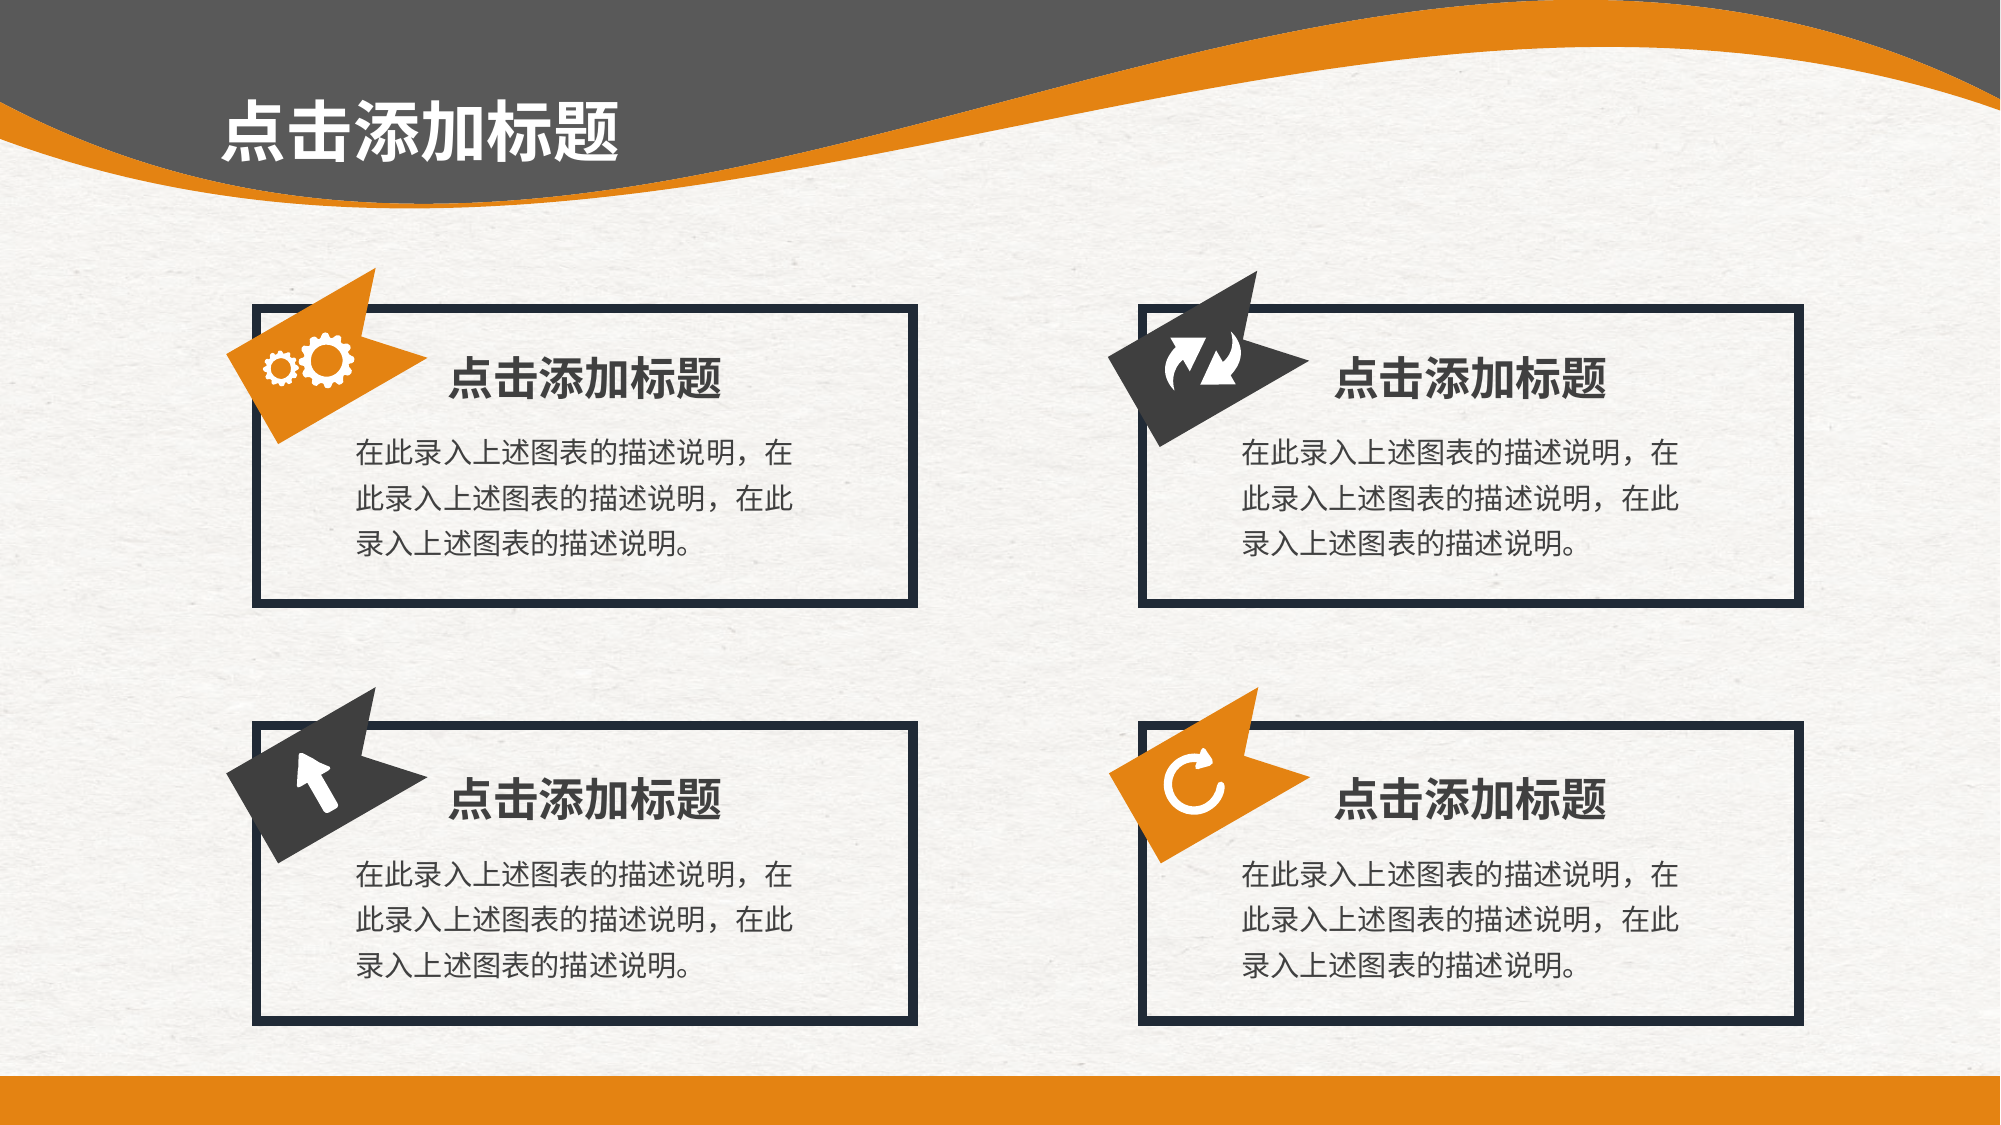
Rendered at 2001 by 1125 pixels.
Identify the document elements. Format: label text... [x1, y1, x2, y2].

text_box 在此录入上述图表的描述说明，在此录入上述图表的描述说明，在此录入上述图表的描述说明，在此录入上述图表的描述说明，在此录入描述说明。 您的内容打在这里，或者通过复制您的文本后，在此框中选择粘贴，并选择只保留文字。您的内容打在这里，或者通过复制您的文本后。 [0, 47, 2000, 1076]
text_box 在此录入上述图表的描述说明，在此录入上述图表的描述说明，在此录入上述图表的描述说明。 [340, 416, 838, 568]
text_box 在此录入上述图表的描述说明，在此录入上述图表的描述说明，在此录入上述图表的描述说明。 [340, 838, 838, 990]
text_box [1122, 306, 1295, 411]
text_box 在此录入上述图表的描述说明，在此录入上述图表的描述说明，在此录入上述图表的描述说明。 [1226, 838, 1724, 990]
text_box 点击添加标题 [424, 763, 745, 834]
text_box 点击添加标题 [424, 341, 745, 412]
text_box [240, 303, 414, 408]
text_box [1142, 307, 1800, 605]
text_box 点击添加标题 [1310, 341, 1631, 412]
text_box [255, 307, 914, 605]
text_box [255, 725, 914, 1022]
text_box 在此录入上述图表的描述说明，在此录入上述图表的描述说明，在此录入上述图表的描述说明。 [1226, 416, 1724, 568]
text_box 点击添加标题 [1310, 763, 1631, 834]
text_box [1142, 725, 1800, 1022]
text_box 点击添加标题 [204, 82, 636, 178]
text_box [1123, 723, 1296, 828]
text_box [240, 723, 414, 828]
